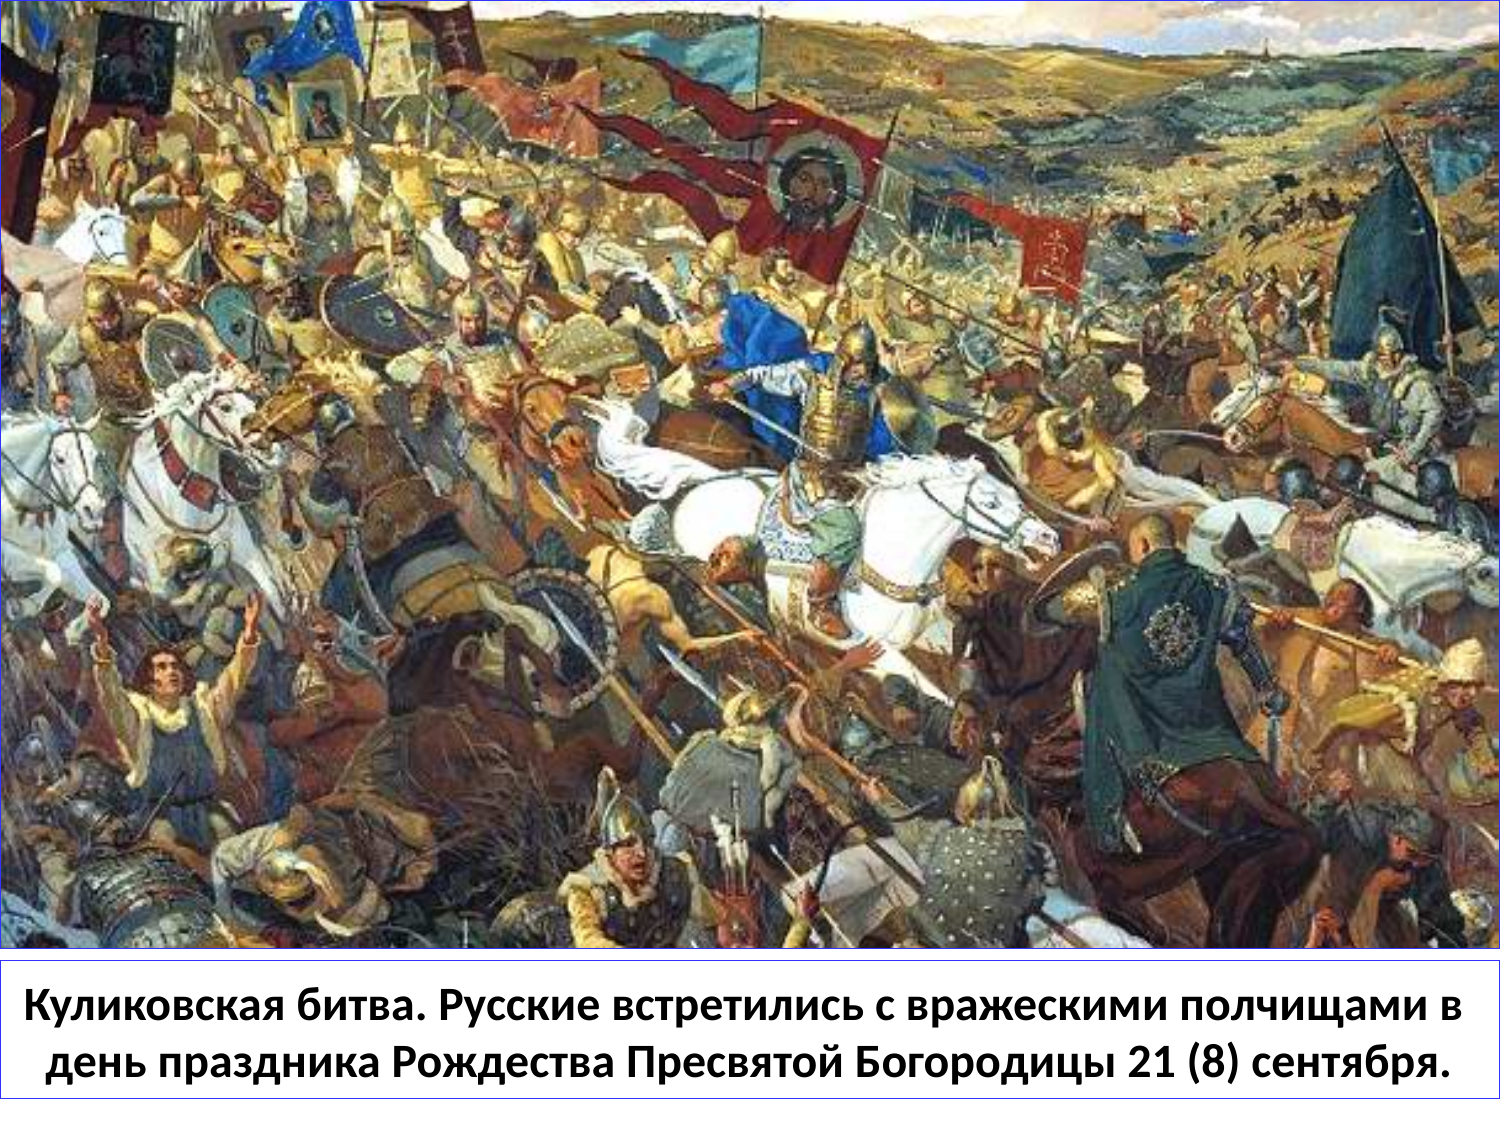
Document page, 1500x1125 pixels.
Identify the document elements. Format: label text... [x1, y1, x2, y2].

title Куликовская битва. Русские встретились с вражескими полчищами в день праздника Рождества Пресвятой Богородицы 21 (8) сентября. [0, 960, 1500, 1099]
picture [0, 0, 1500, 949]
